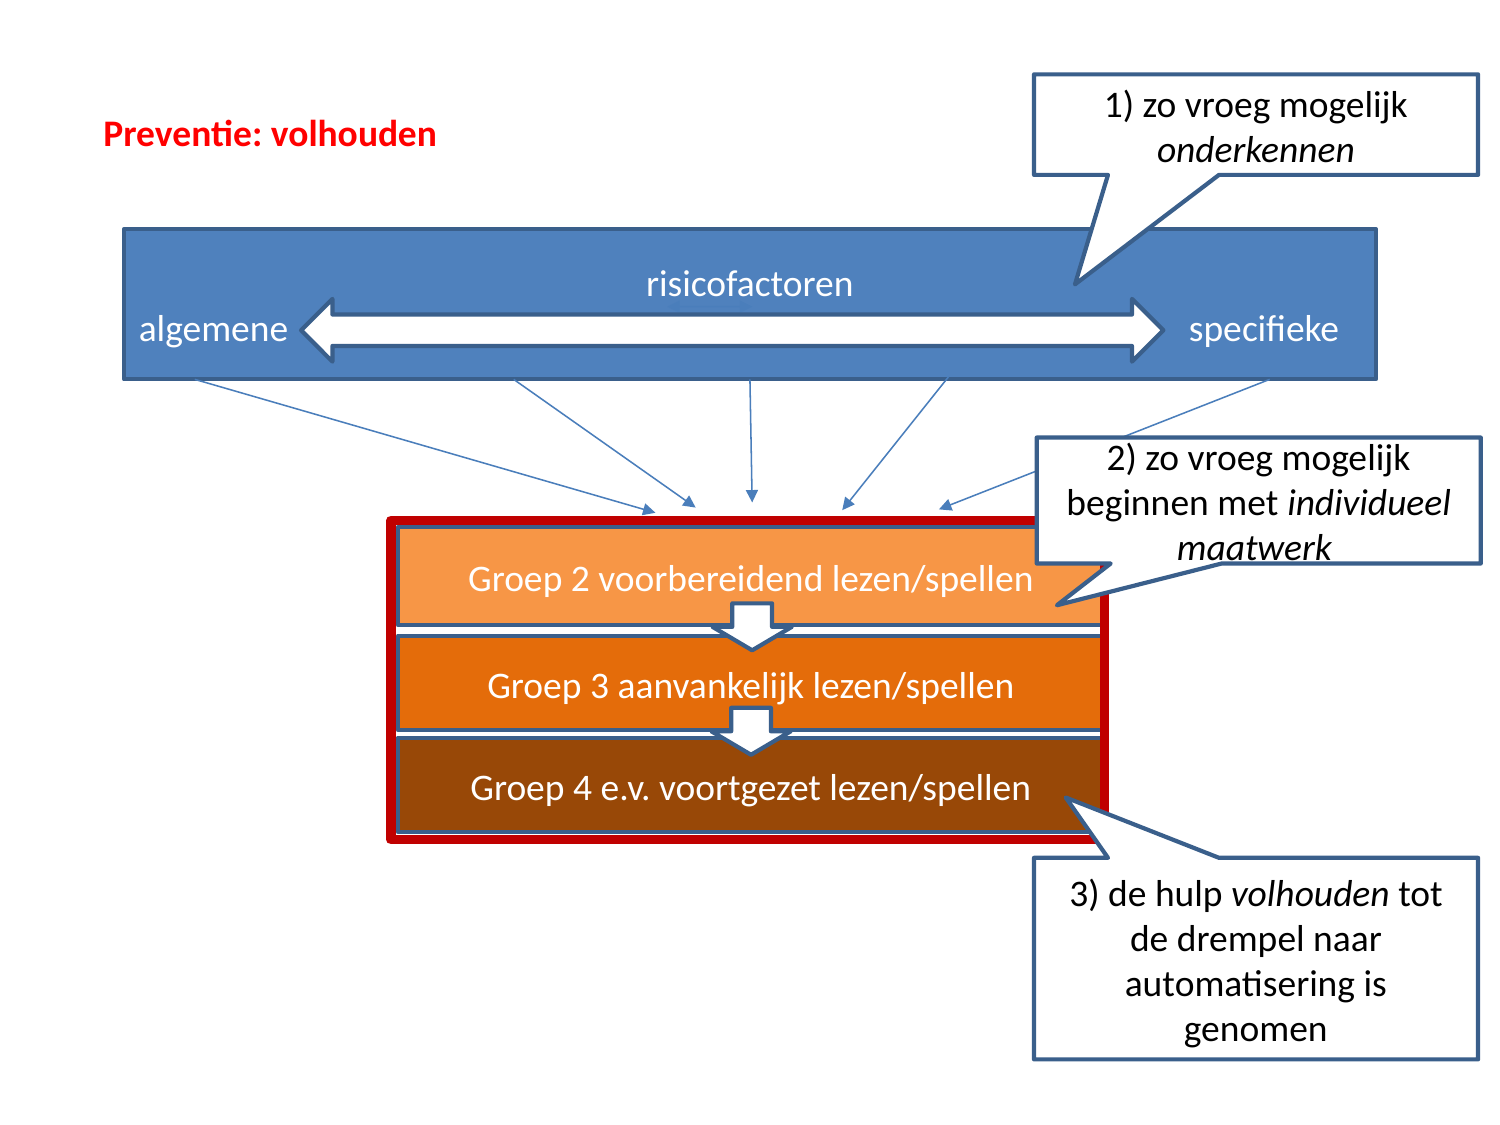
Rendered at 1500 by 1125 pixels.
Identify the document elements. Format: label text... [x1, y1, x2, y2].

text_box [749, 379, 753, 503]
text_box risicofactoren algemene specifieke [122, 227, 1378, 381]
text_box 3) de hulp volhouden tot de drempel naar automatisering is genomen [1031, 795, 1481, 1062]
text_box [194, 379, 511, 513]
text_box 2) zo vroeg mogelijk beginnen met individueel maatwerk [1034, 435, 1483, 608]
text_box [389, 518, 1106, 842]
text_box [710, 601, 794, 653]
text_box 1) zo vroeg mogelijk onderkennen [1031, 72, 1481, 287]
text_box [298, 296, 1166, 364]
text_box Preventie: volhouden [88, 101, 1031, 162]
text_box [709, 705, 793, 757]
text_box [841, 376, 949, 511]
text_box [951, 379, 1270, 510]
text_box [513, 379, 696, 508]
